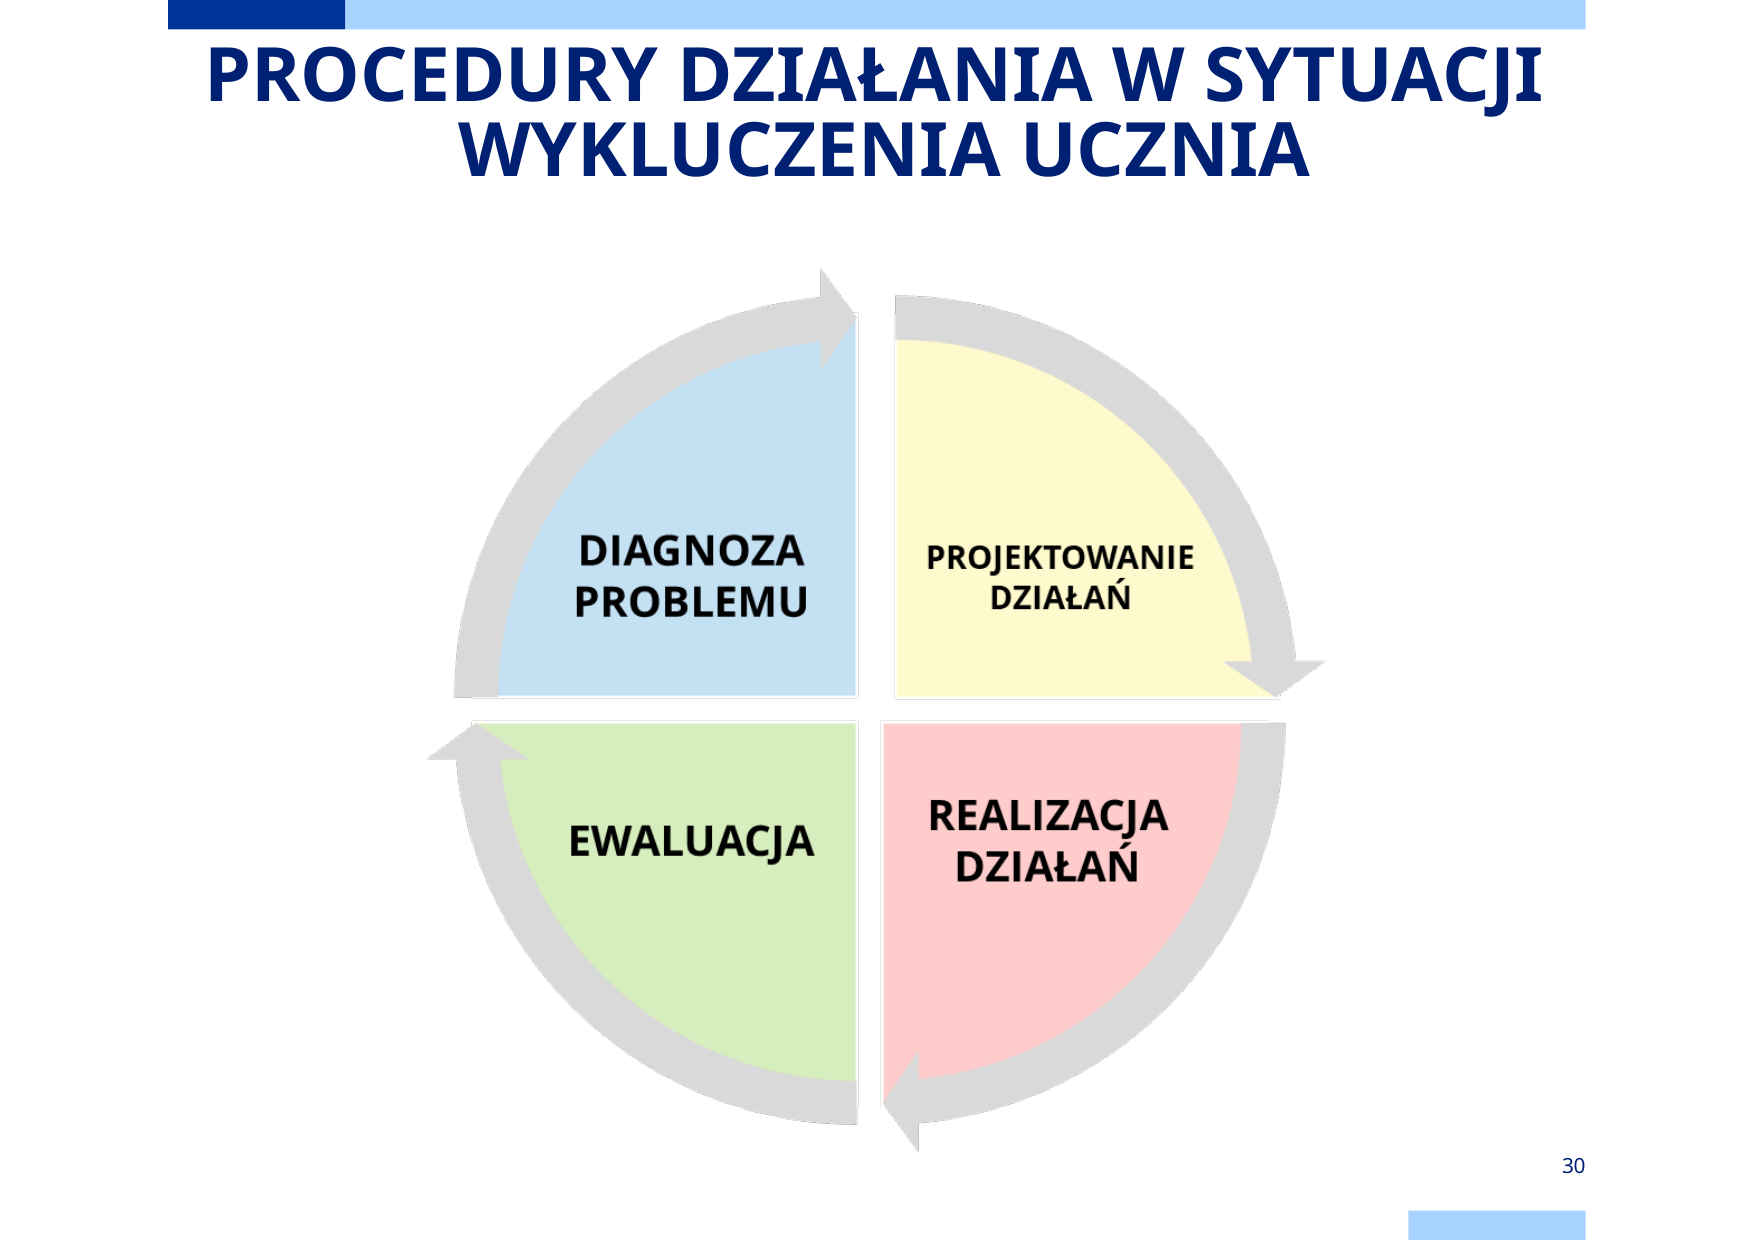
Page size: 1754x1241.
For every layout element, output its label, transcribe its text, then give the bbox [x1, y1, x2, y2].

slide_number 30 [1408, 1151, 1586, 1182]
title PROCEDURY DZIAŁANIA W SYTUACJI WYKLUCZENIA UCZNIA [14, 41, 1754, 283]
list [416, 242, 1330, 1184]
